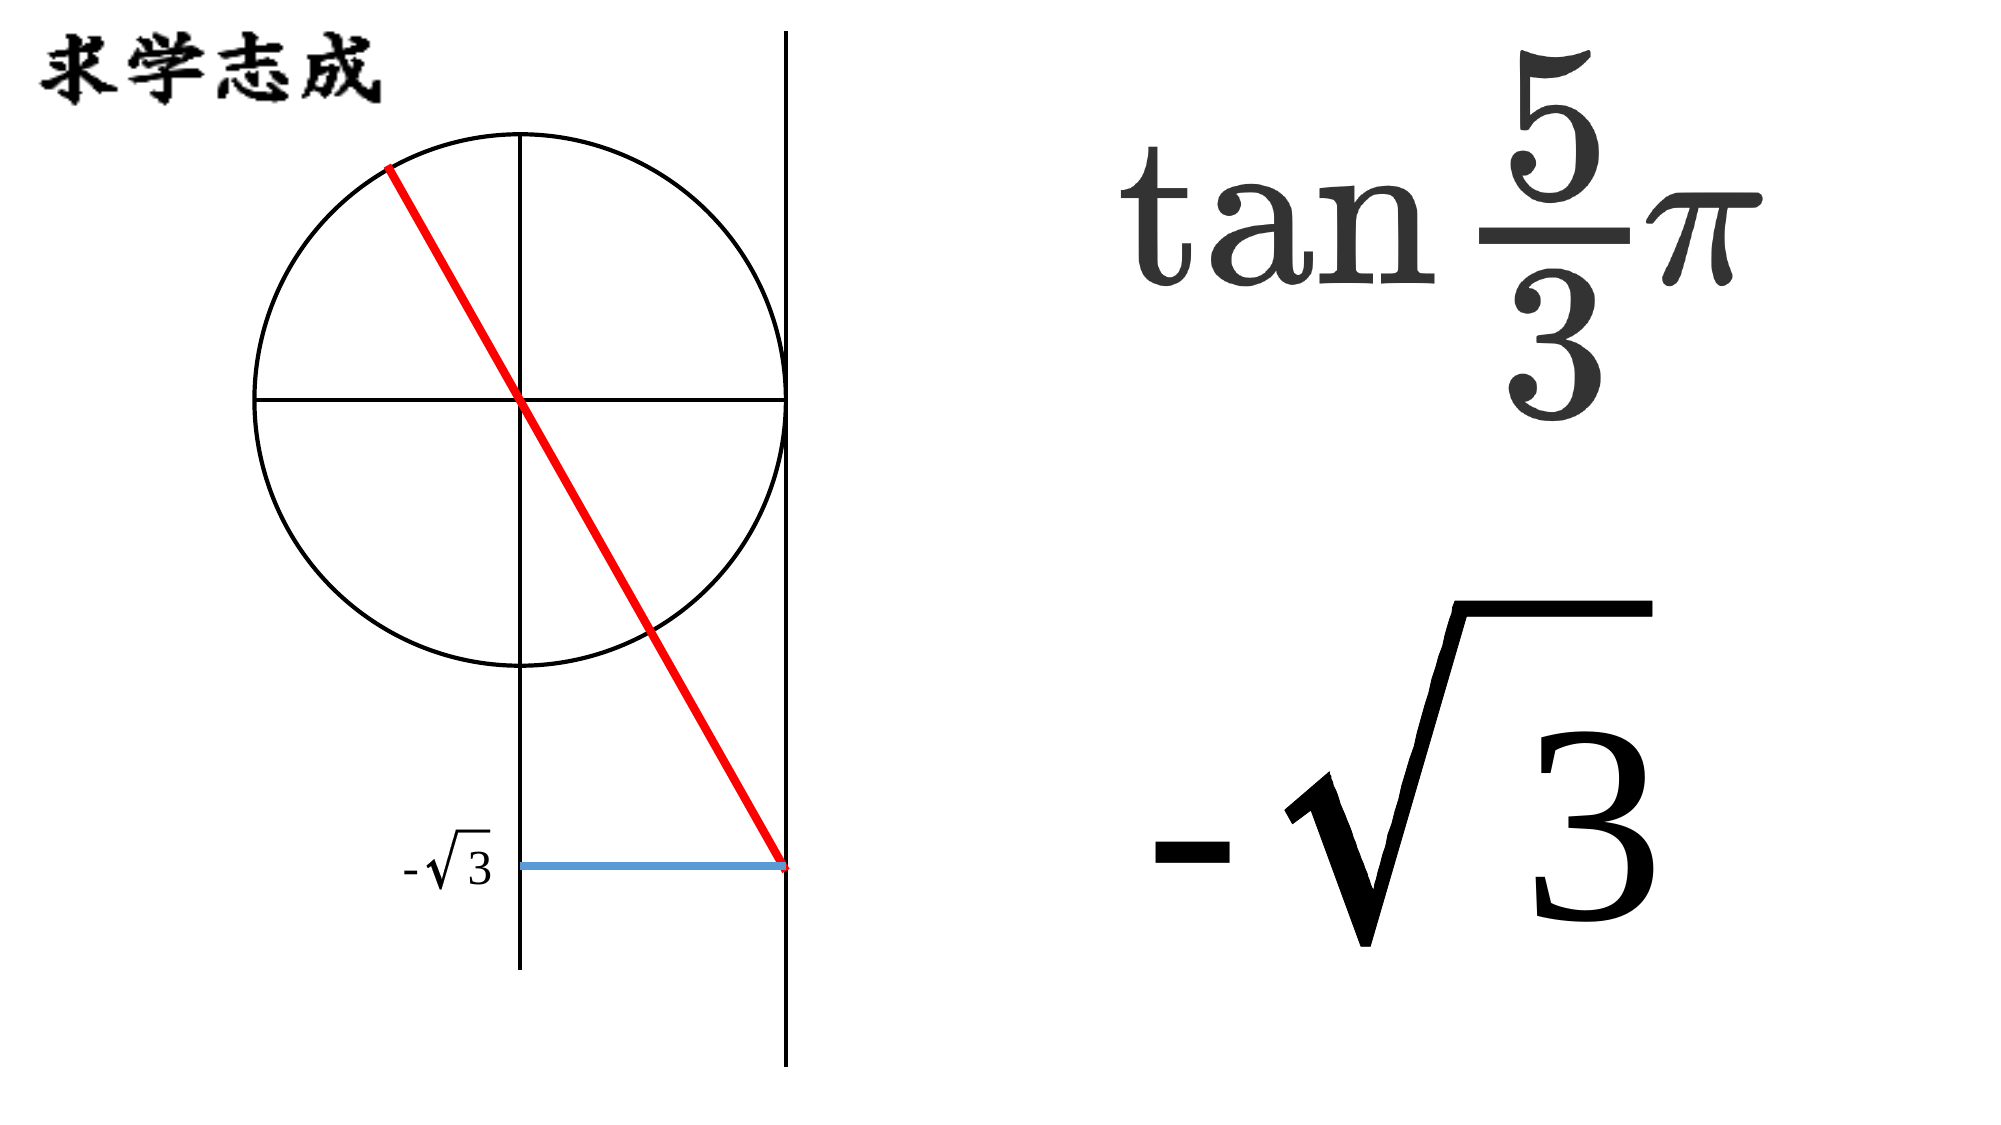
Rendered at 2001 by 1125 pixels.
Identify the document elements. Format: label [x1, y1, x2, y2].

text_box [1145, 597, 1739, 951]
text_box [253, 170, 387, 632]
text_box [402, 828, 506, 890]
text_box [403, 133, 647, 165]
picture [1071, 0, 1813, 471]
picture [18, 0, 403, 166]
text_box [387, 165, 786, 871]
